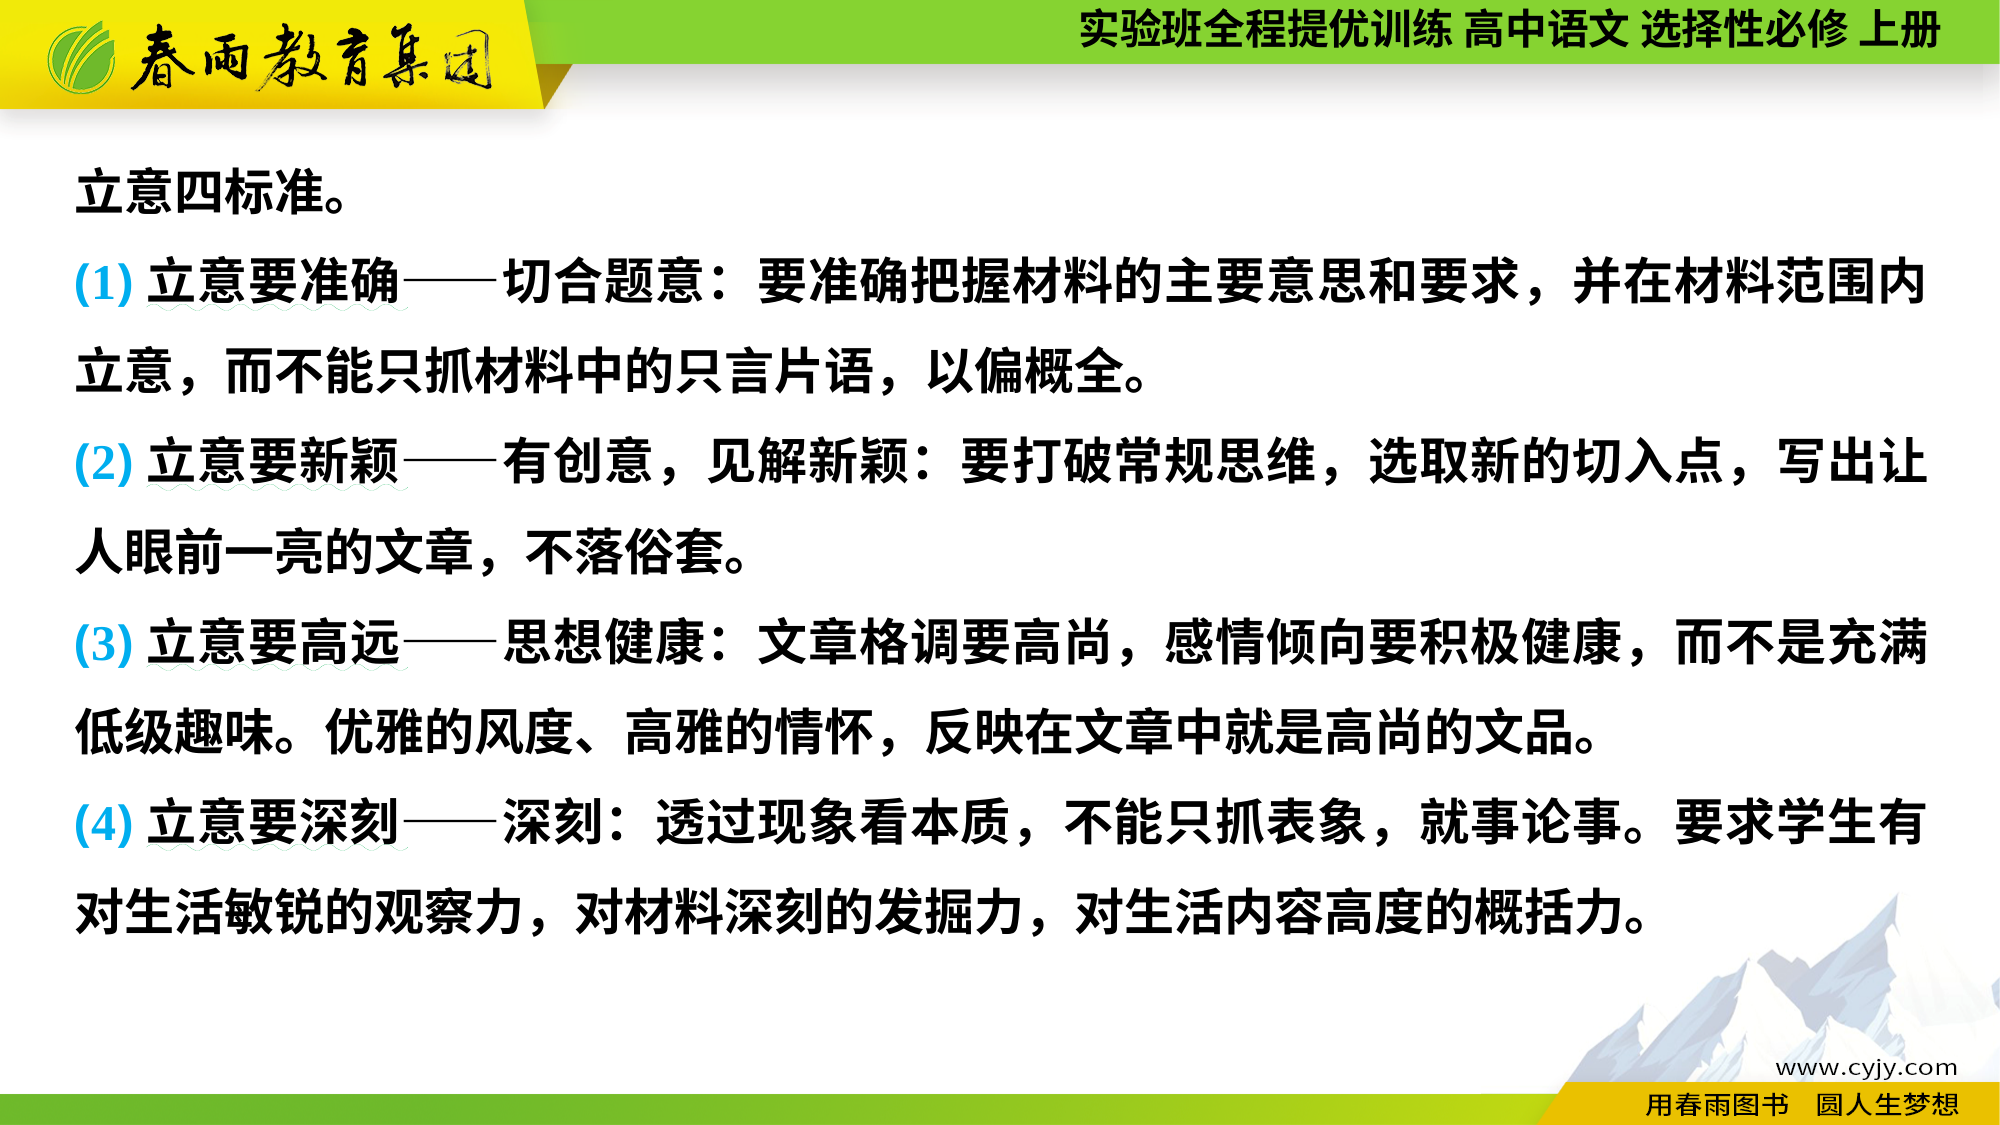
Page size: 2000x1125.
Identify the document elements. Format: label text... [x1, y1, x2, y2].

list 立意四标准。 (1)立意要准确——切合题意：要准确把握材料的主要意思和要求，并在材料范围内立意，而不能只抓材料中的只言片语，以偏概全。 (2)立意要新颖——有创意，见解新颖：要打破常规思维，选取新的切入点，写出让人眼前一亮的文章，不落俗套。 (3)立意要高远——思想健康：文章格调要高尚，感情倾向要积极健康，而不是充满低级趣味。优雅的风度、高雅的情怀，反映在文章中就是高尚的文品。 (4)立意要深刻——深刻：透过现象看本质，不能只抓表象，就事论事。要求学生有对生活敏锐的观察力，对材料深刻的发掘力，对生活内容高度的概括力。 [59, 122, 1944, 956]
picture [0, 0, 2000, 1125]
